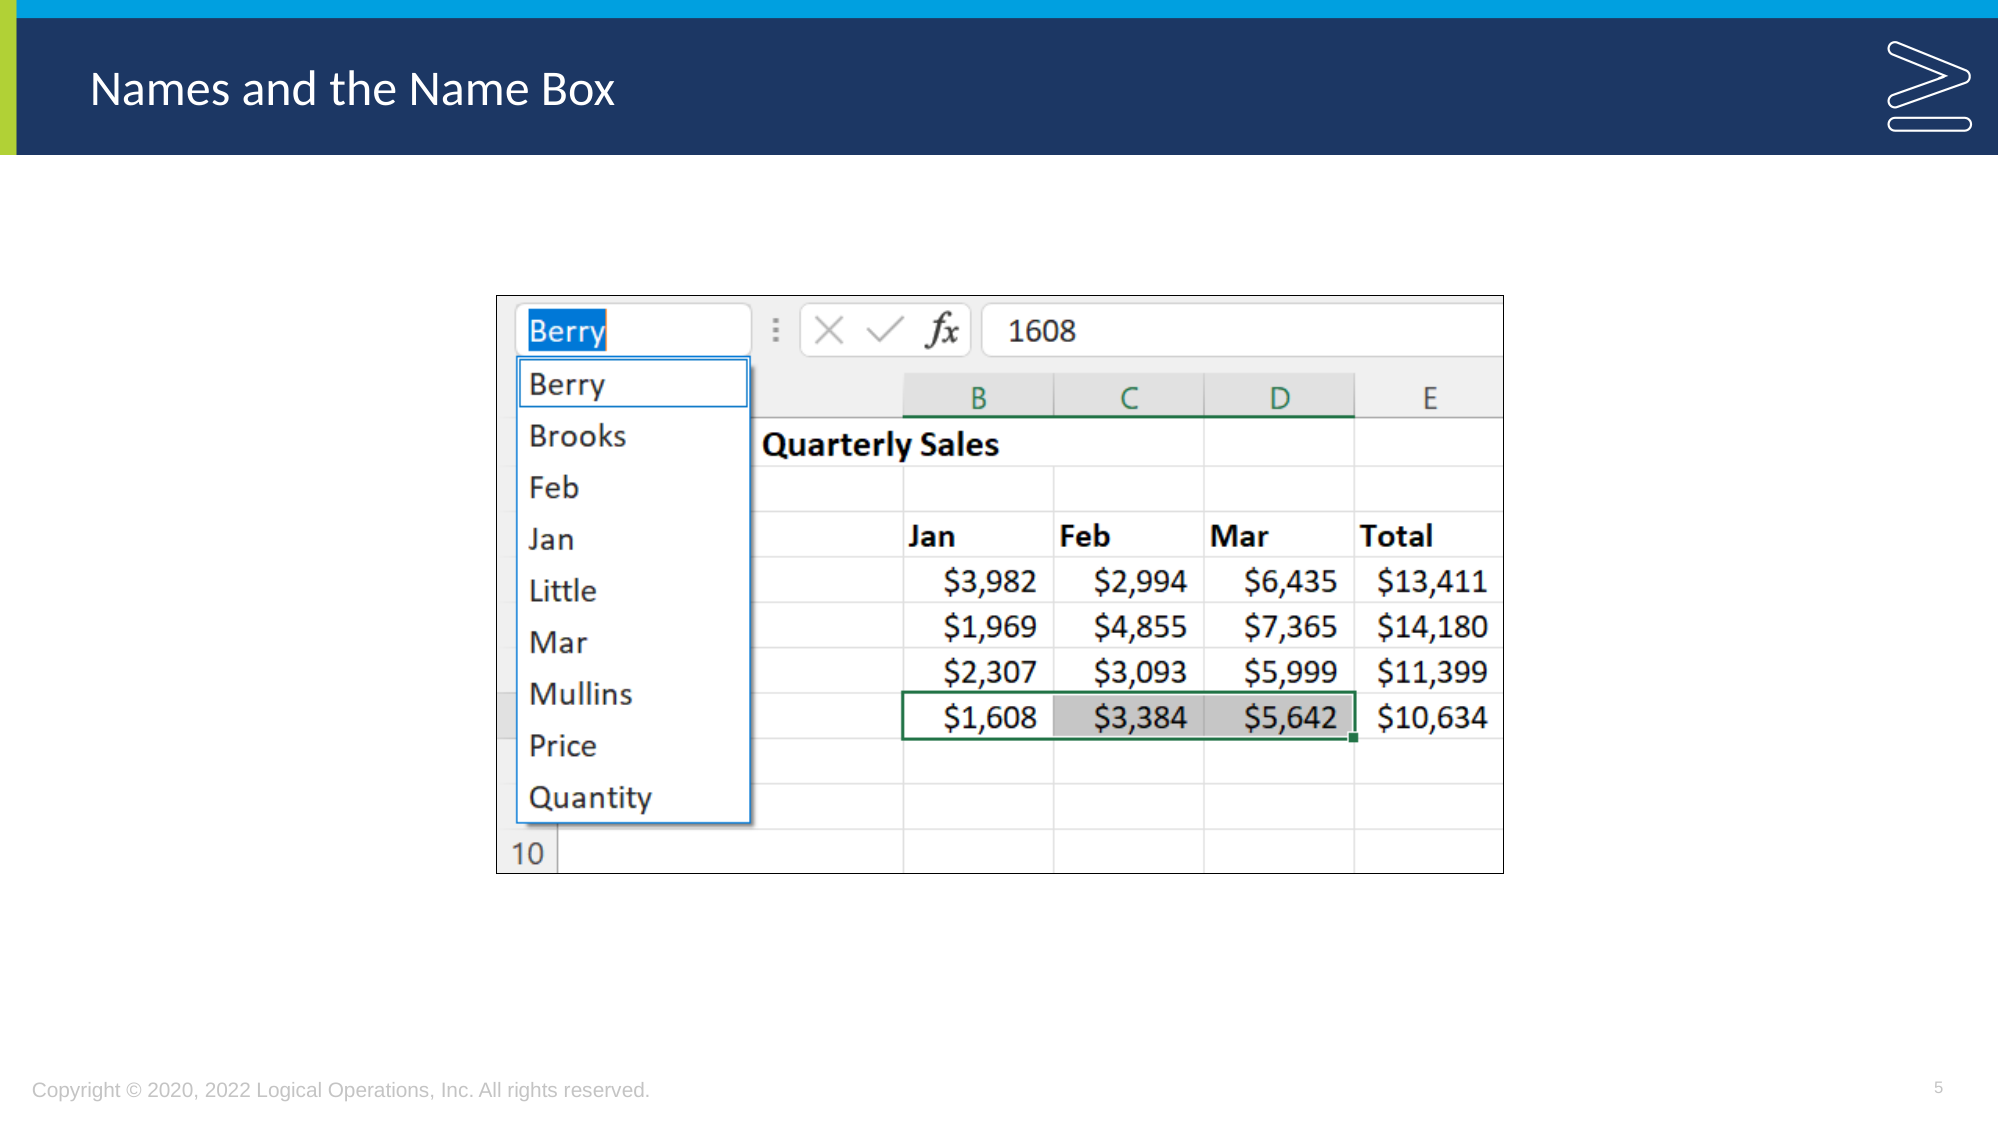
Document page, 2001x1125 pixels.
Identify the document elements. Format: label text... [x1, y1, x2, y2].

picture [0, 0, 74, 155]
title Names and the Name Box [74, 16, 1850, 155]
picture [496, 295, 1504, 874]
slide_number 5 [1491, 1057, 1959, 1118]
picture [1850, 19, 1998, 155]
